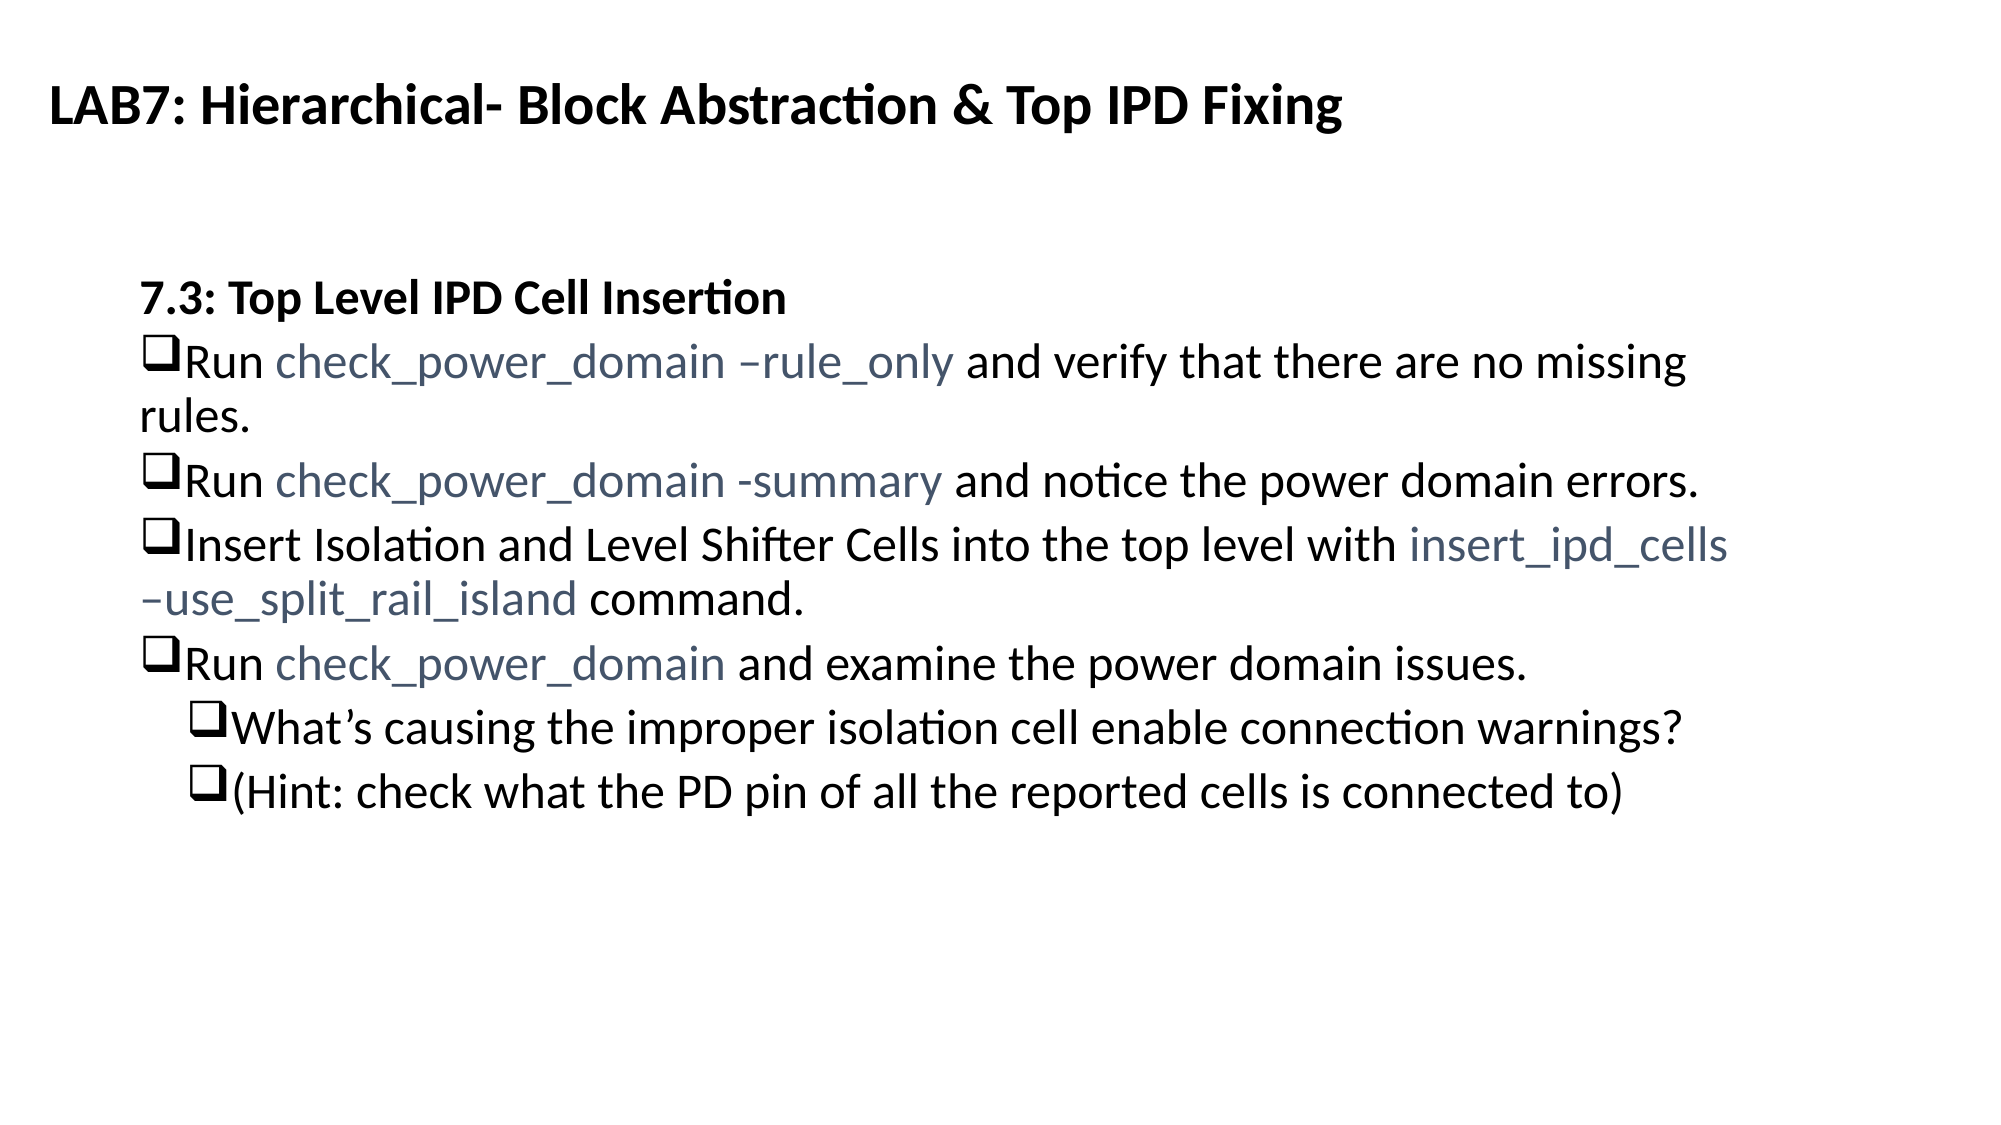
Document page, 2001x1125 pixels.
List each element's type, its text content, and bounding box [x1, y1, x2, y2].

title LAB7: Hierarchical- Block Abstraction & Top IPD Fixing [34, 28, 1706, 184]
list 7.3: Top Level IPD Cell Insertion Run check_power_domain –rule_only and verify that there are no missing rules. Run check_power_domain -summary and notice the power domain errors. Insert Isolation and Level Shifter Cells into the top level with insert_ipd_cells –use_split_rail_island command. Run check_power_domain and examine the power domain issues. What’s causing the improper isolation cell enable connection warnings? (Hint: check what the PD pin of all the reported cells is connected to) [77, 263, 1745, 1125]
